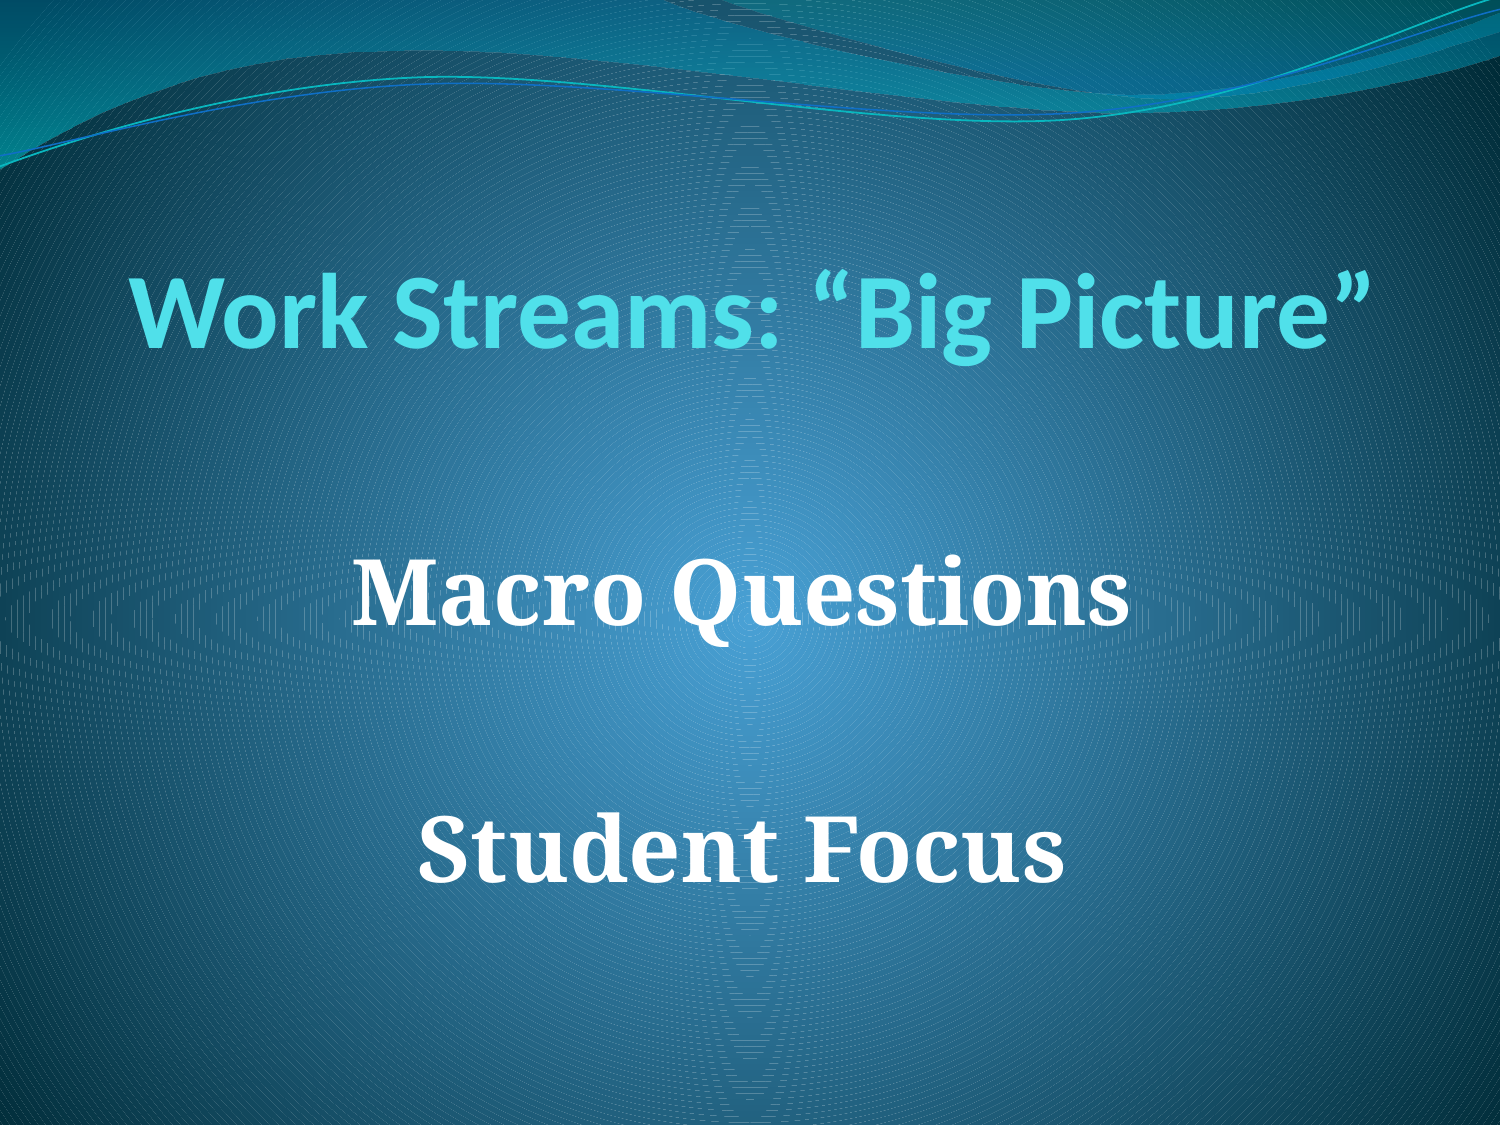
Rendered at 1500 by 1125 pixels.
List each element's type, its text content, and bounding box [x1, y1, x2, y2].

title Work Streams: “Big Picture” [105, 128, 1381, 370]
subtitle Macro Questions Student Focus [222, 398, 1273, 973]
